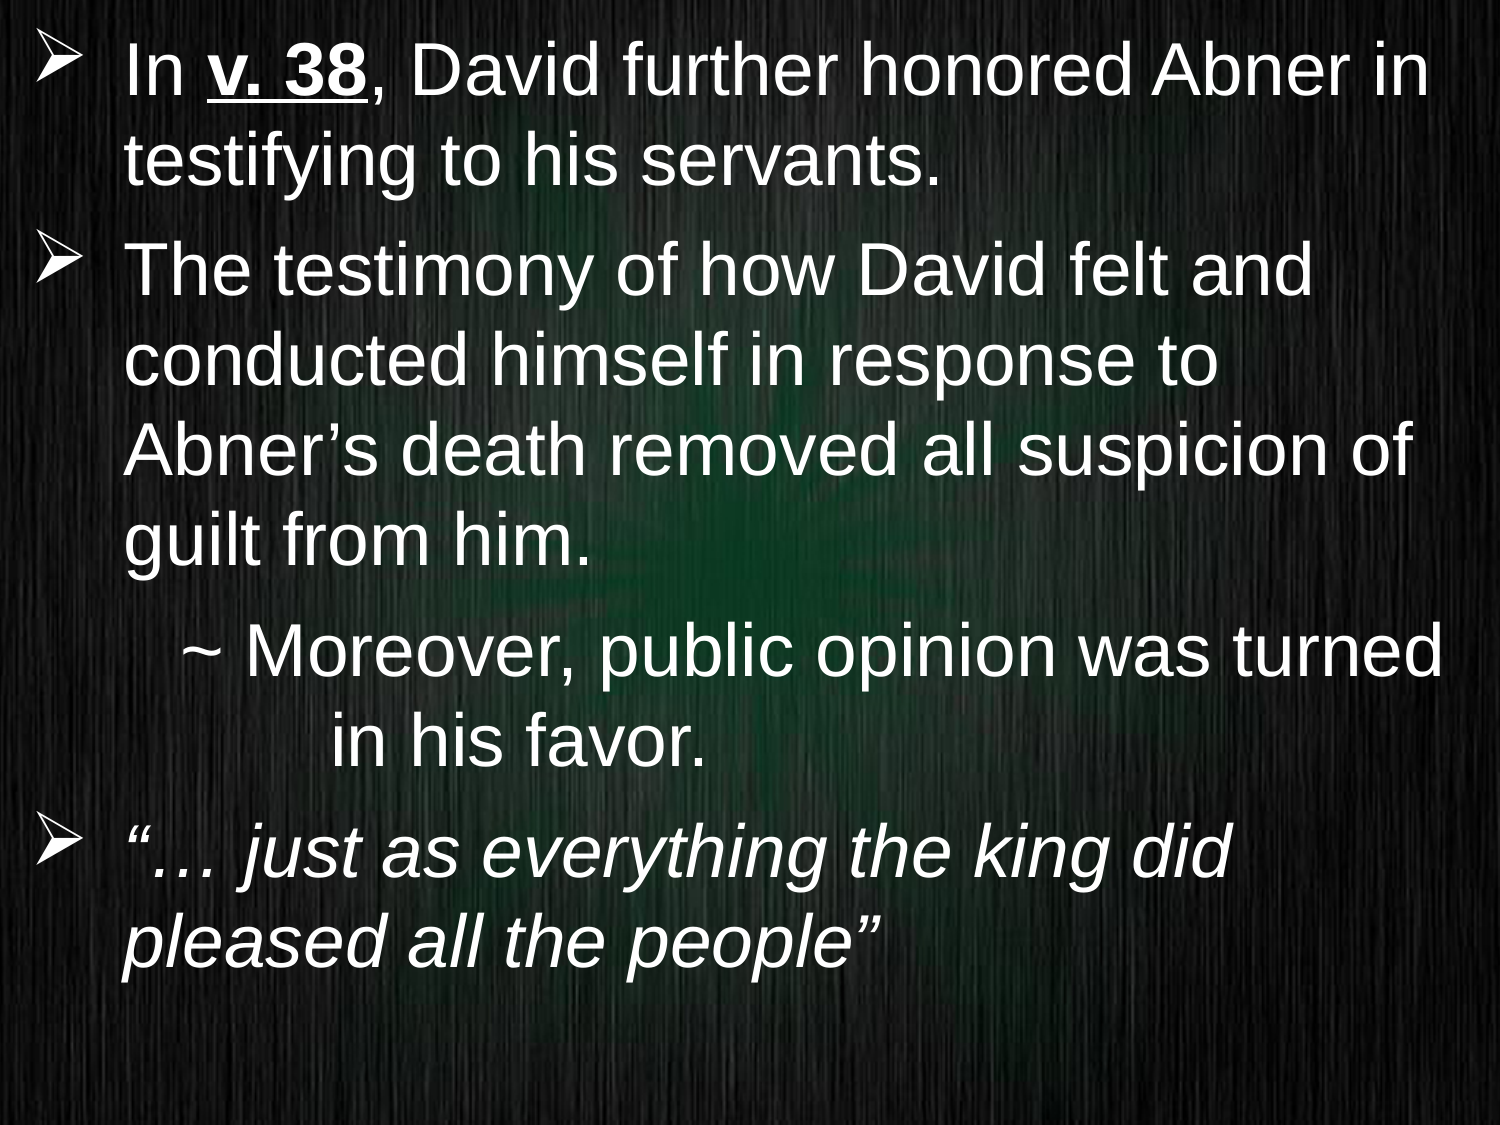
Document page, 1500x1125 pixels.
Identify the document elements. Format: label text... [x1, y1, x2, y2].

subtitle In v. 38, David further honored Abner in testifying to his servants. The testimony of how David felt and conducted himself in response to Abner’s death removed all suspicion of guilt from him. ~ Moreover, public opinion was turned in his favor. “… just as everything the king did pleased all the people” [15, 12, 1485, 1112]
picture [0, 0, 1500, 1125]
